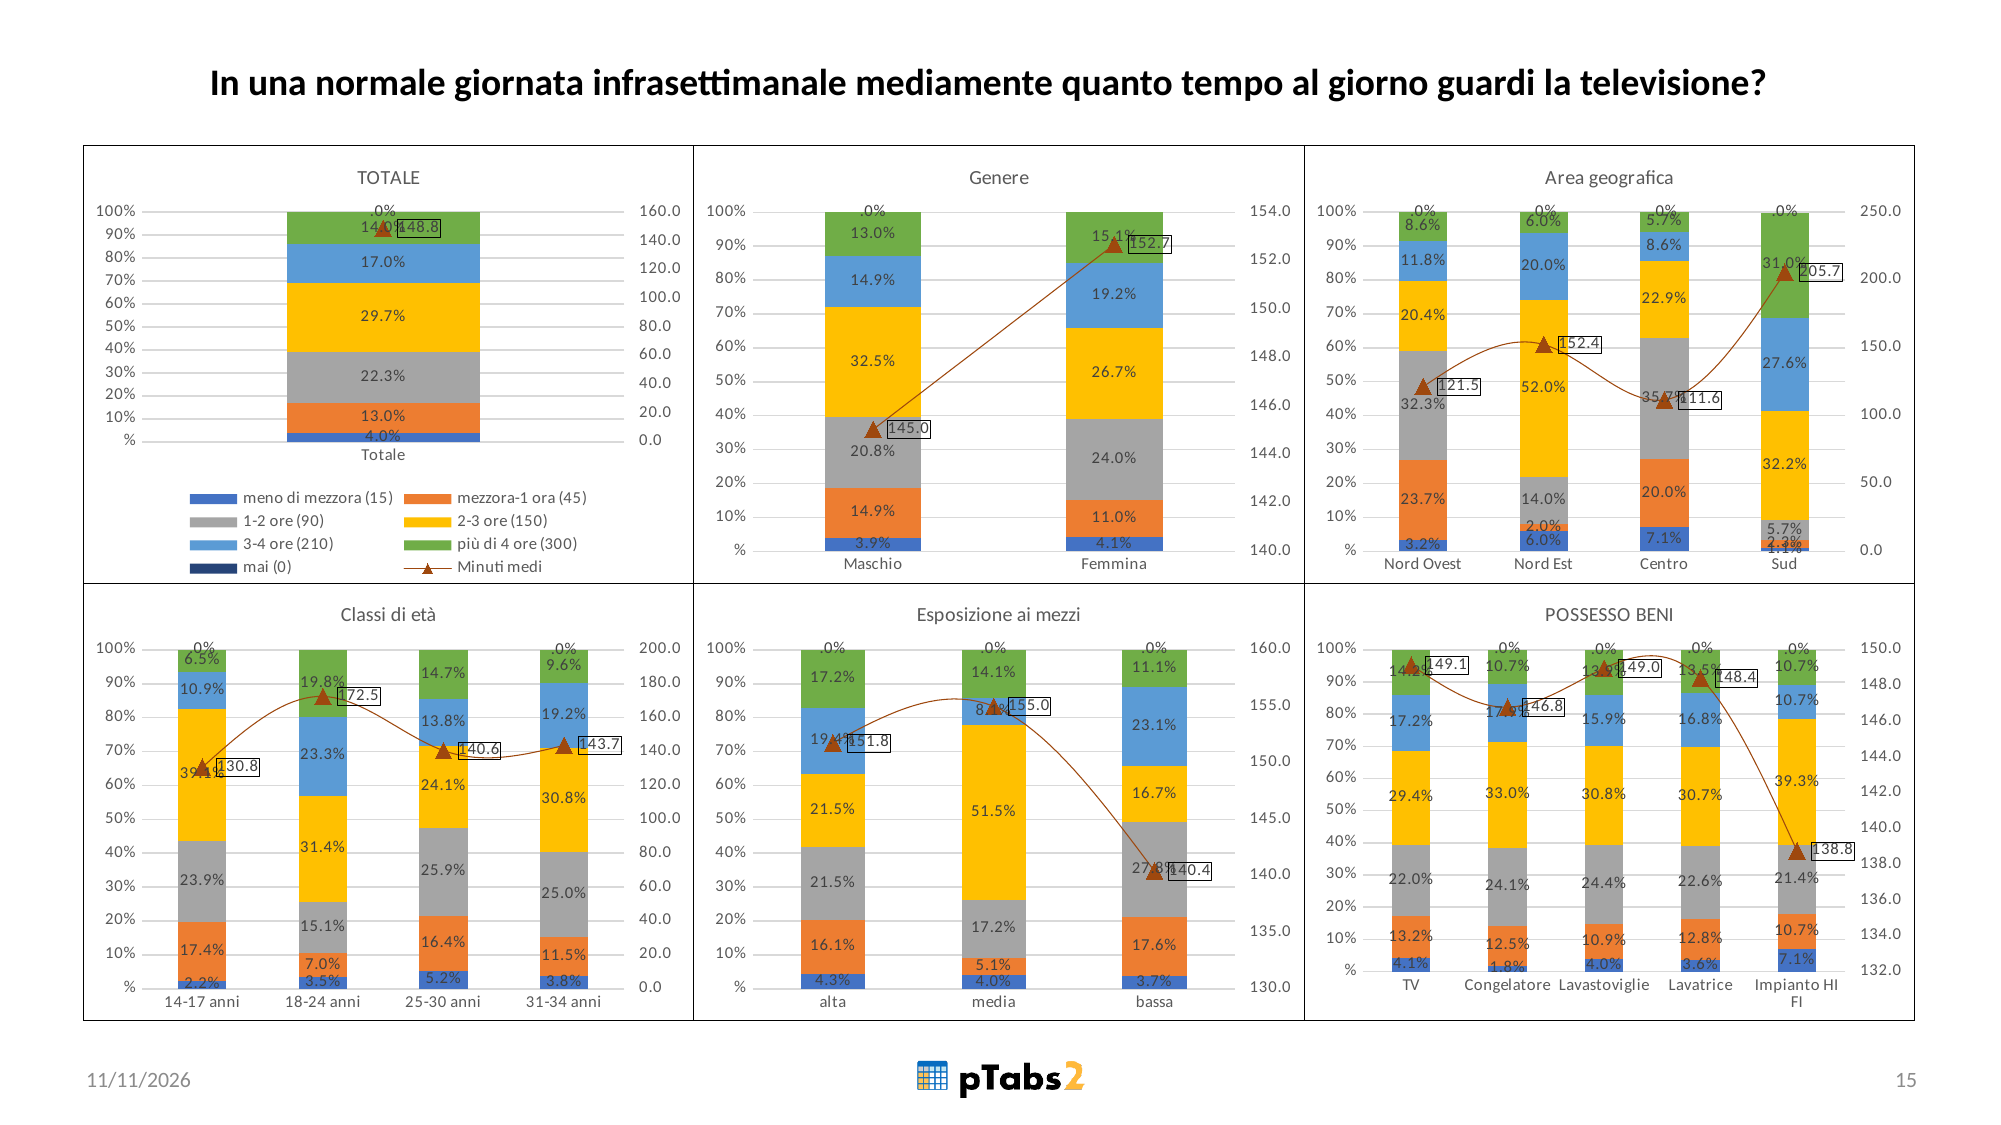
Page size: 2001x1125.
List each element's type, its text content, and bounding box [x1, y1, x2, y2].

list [913, 1058, 1087, 1100]
chart [83, 145, 1915, 1021]
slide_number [70, 1055, 512, 1103]
title In una normale giornata infrasettimanale mediamente quanto tempo al giorno guardi la televisione? [104, 52, 1875, 115]
slide_number 15 [1482, 1055, 1933, 1103]
